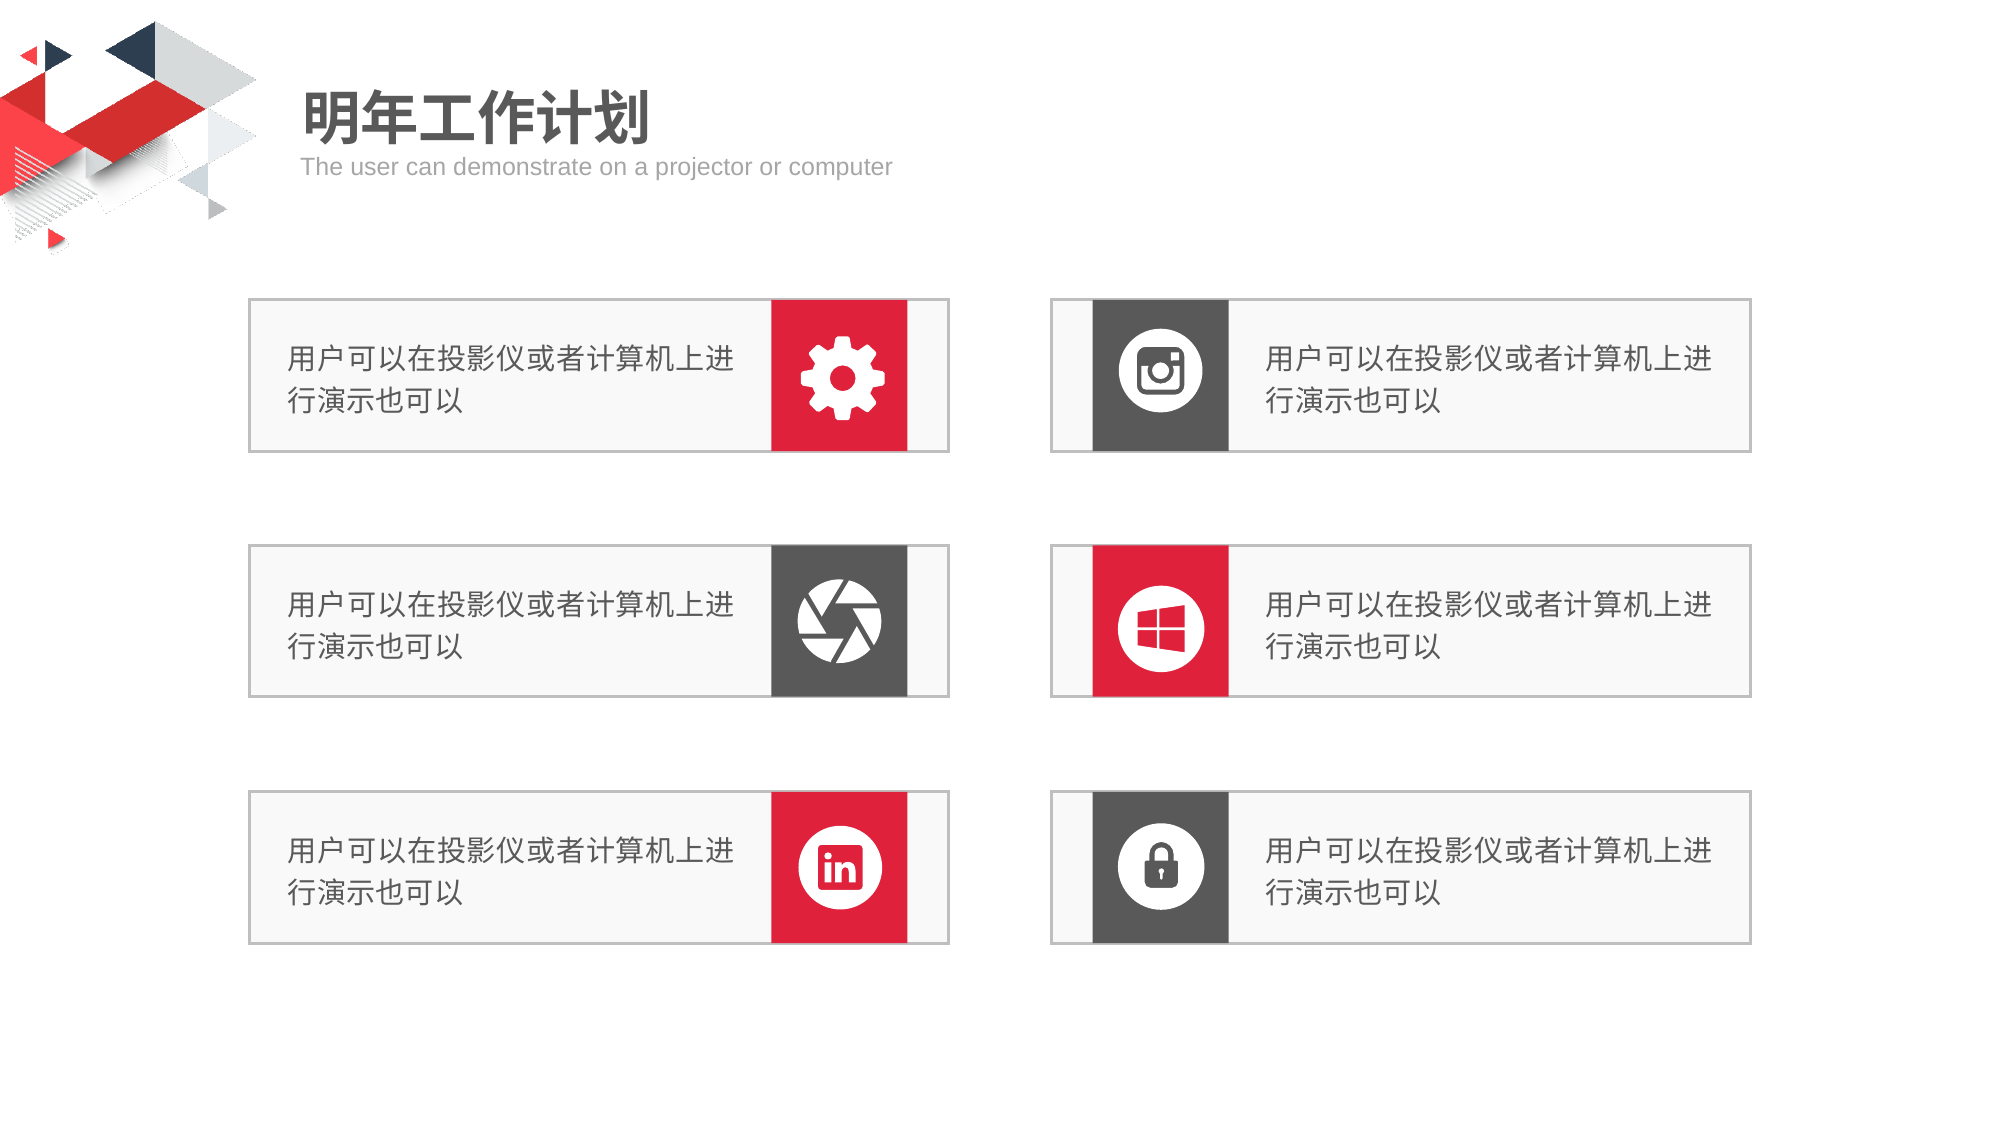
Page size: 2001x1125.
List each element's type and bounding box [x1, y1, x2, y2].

picture [0, 21, 256, 255]
text_box [285, 73, 1116, 189]
text_box [249, 299, 1751, 944]
